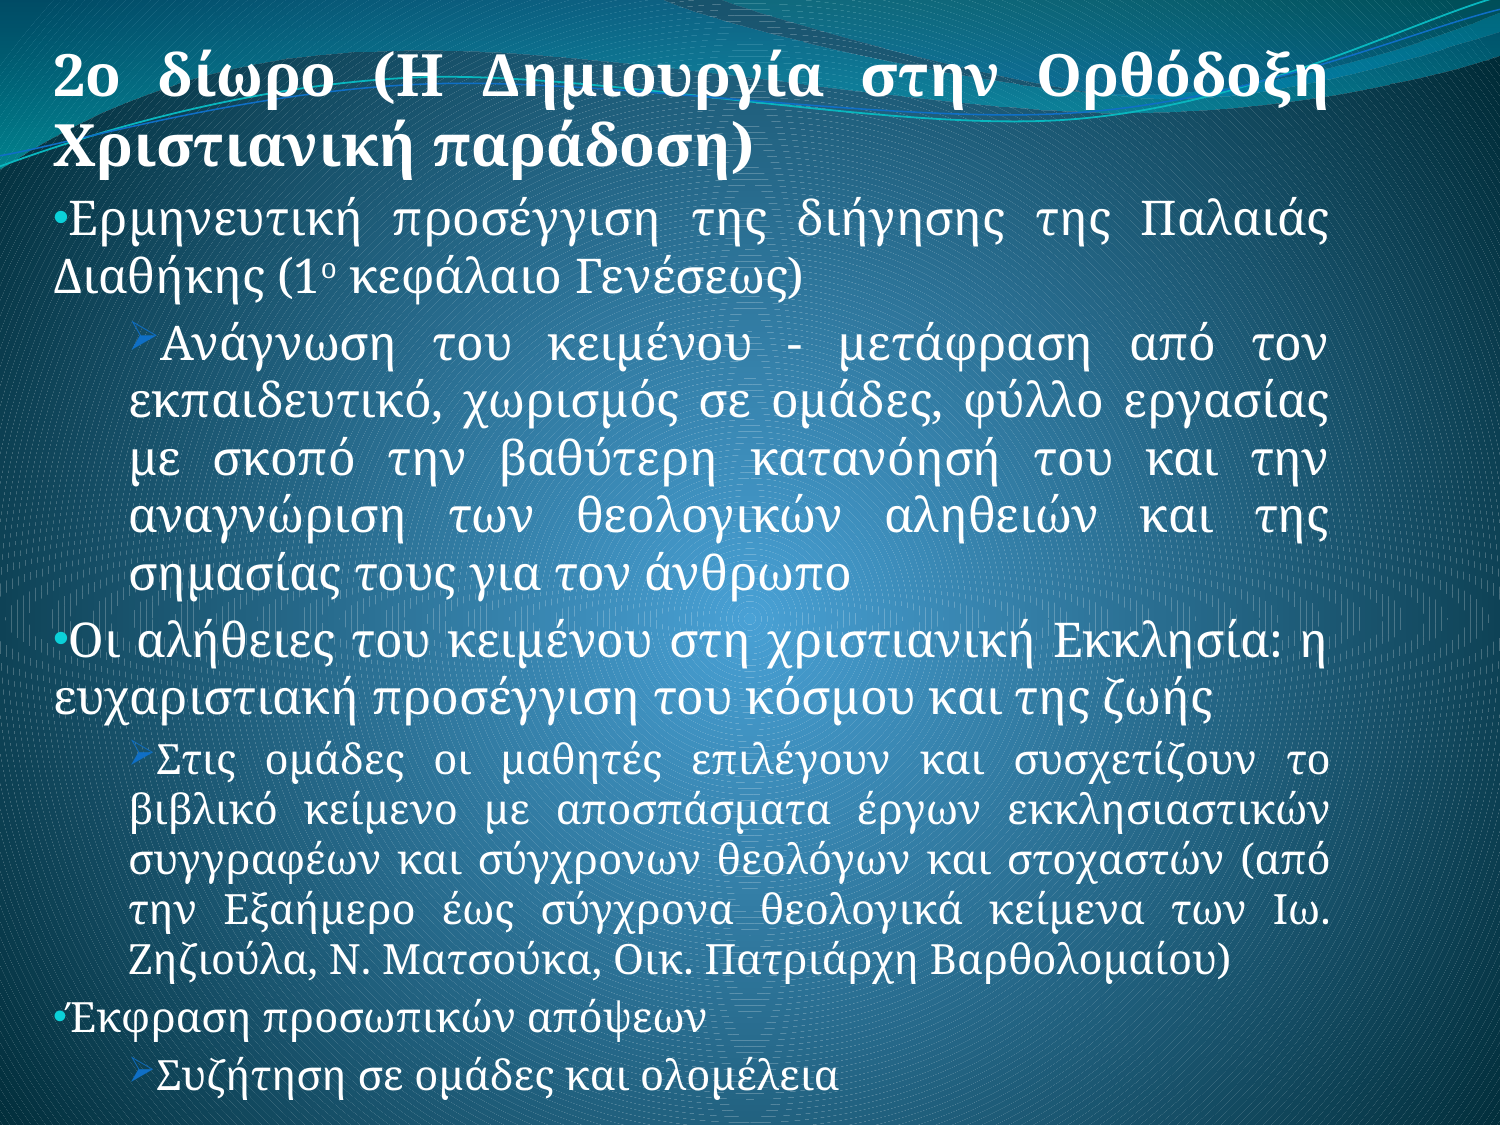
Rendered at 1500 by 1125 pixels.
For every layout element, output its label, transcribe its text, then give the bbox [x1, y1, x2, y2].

subtitle 2ο δίωρο (Η Δημιουργία στην Ορθόδοξη Χριστιανική παράδοση) Ερμηνευτική προσέγγιση της διήγησης της Παλαιάς Διαθήκης (1ο κεφάλαιο Γενέσεως) Ανάγνωση του κειμένου - μετάφραση από τον εκπαιδευτικό, χωρισμός σε ομάδες, φύλλο εργασίας με σκοπό την βαθύτερη κατανόησή του και την αναγνώριση των θεολογικών αληθειών και της σημασίας τους για τον άνθρωπο Οι αλήθειες του κειμένου στη χριστιανική Εκκλησία: η ευχαριστιακή προσέγγιση του κόσμου και της ζωής Στις ομάδες οι μαθητές επιλέγουν και συσχετίζουν το βιβλικό κείμενο με αποσπάσματα έργων εκκλησιαστικών συγγραφέων και σύγχρονων θεολόγων και στοχαστών (από την Εξαήμερο έως σύγχρονα θεολογικά κείμενα των Ιω. Ζηζιούλα, Ν. Ματσούκα, Οικ. Πατριάρχη Βαρθολομαίου) Έκφραση προσωπικών απόψεων Συζήτηση σε ομάδες και ολομέλεια [53, 30, 1342, 319]
